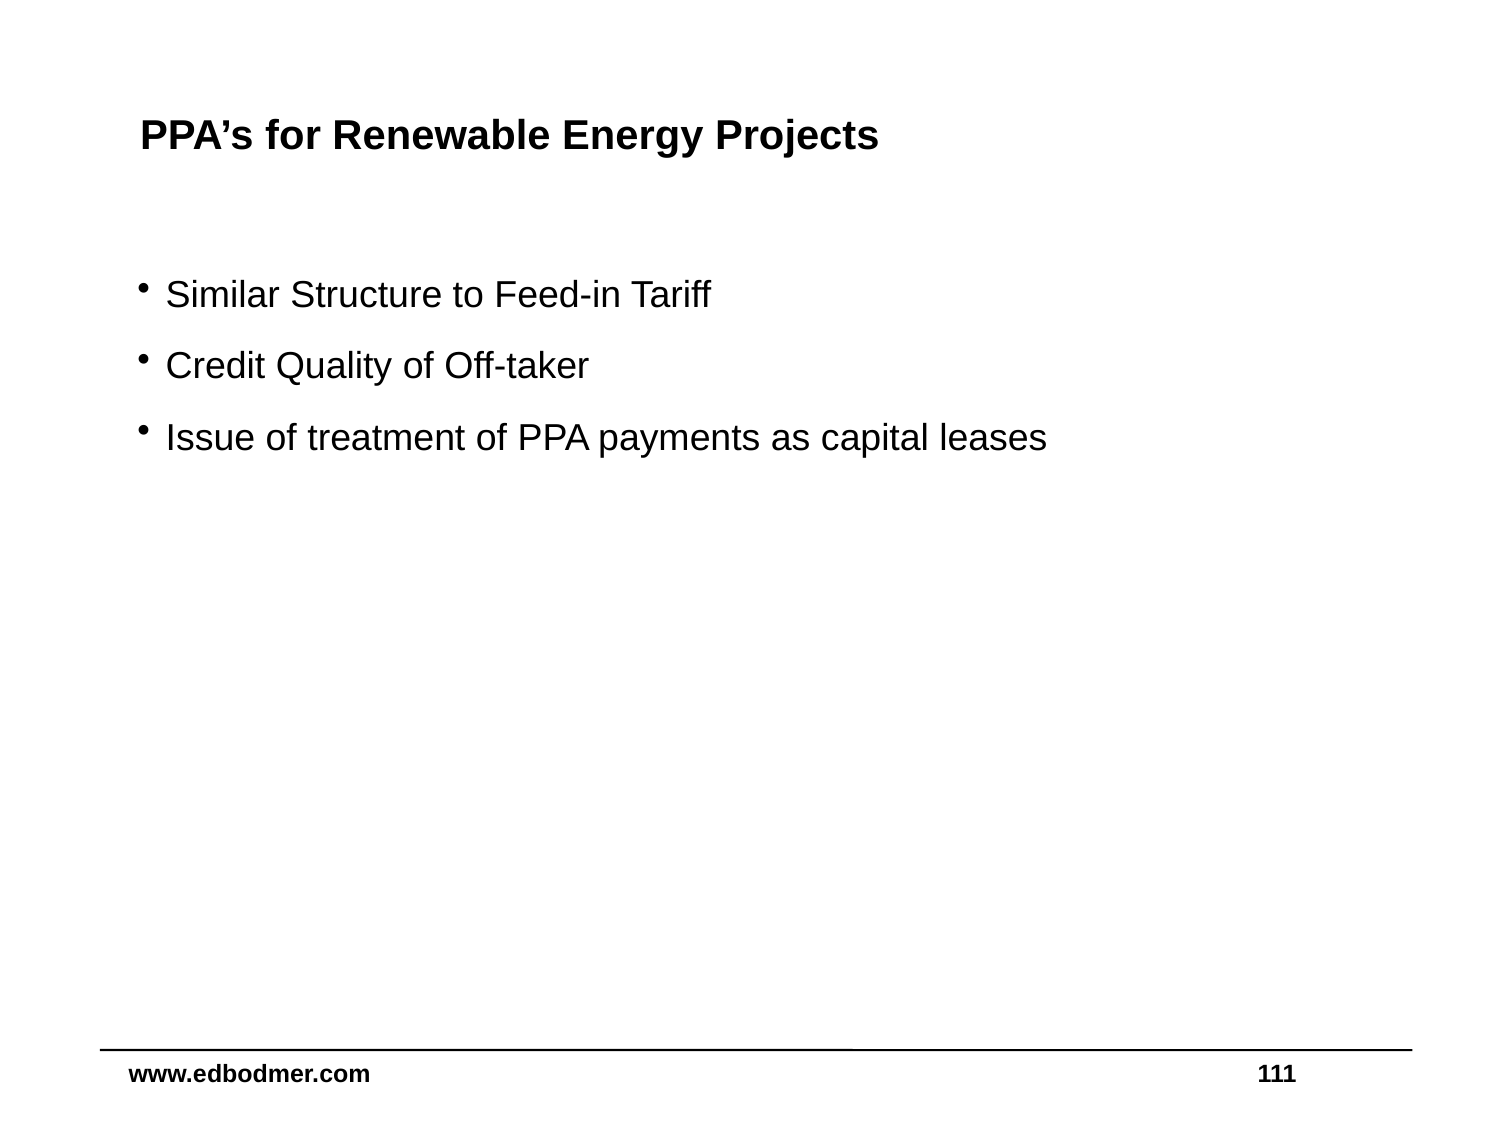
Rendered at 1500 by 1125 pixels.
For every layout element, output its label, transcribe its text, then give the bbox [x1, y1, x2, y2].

title PPA’s for Renewable Energy Projects [124, 99, 1288, 226]
list Similar Structure to Feed-in Tariff Credit Quality of Off-taker Issue of treatment of PPA payments as capital leases [112, 262, 1401, 1026]
